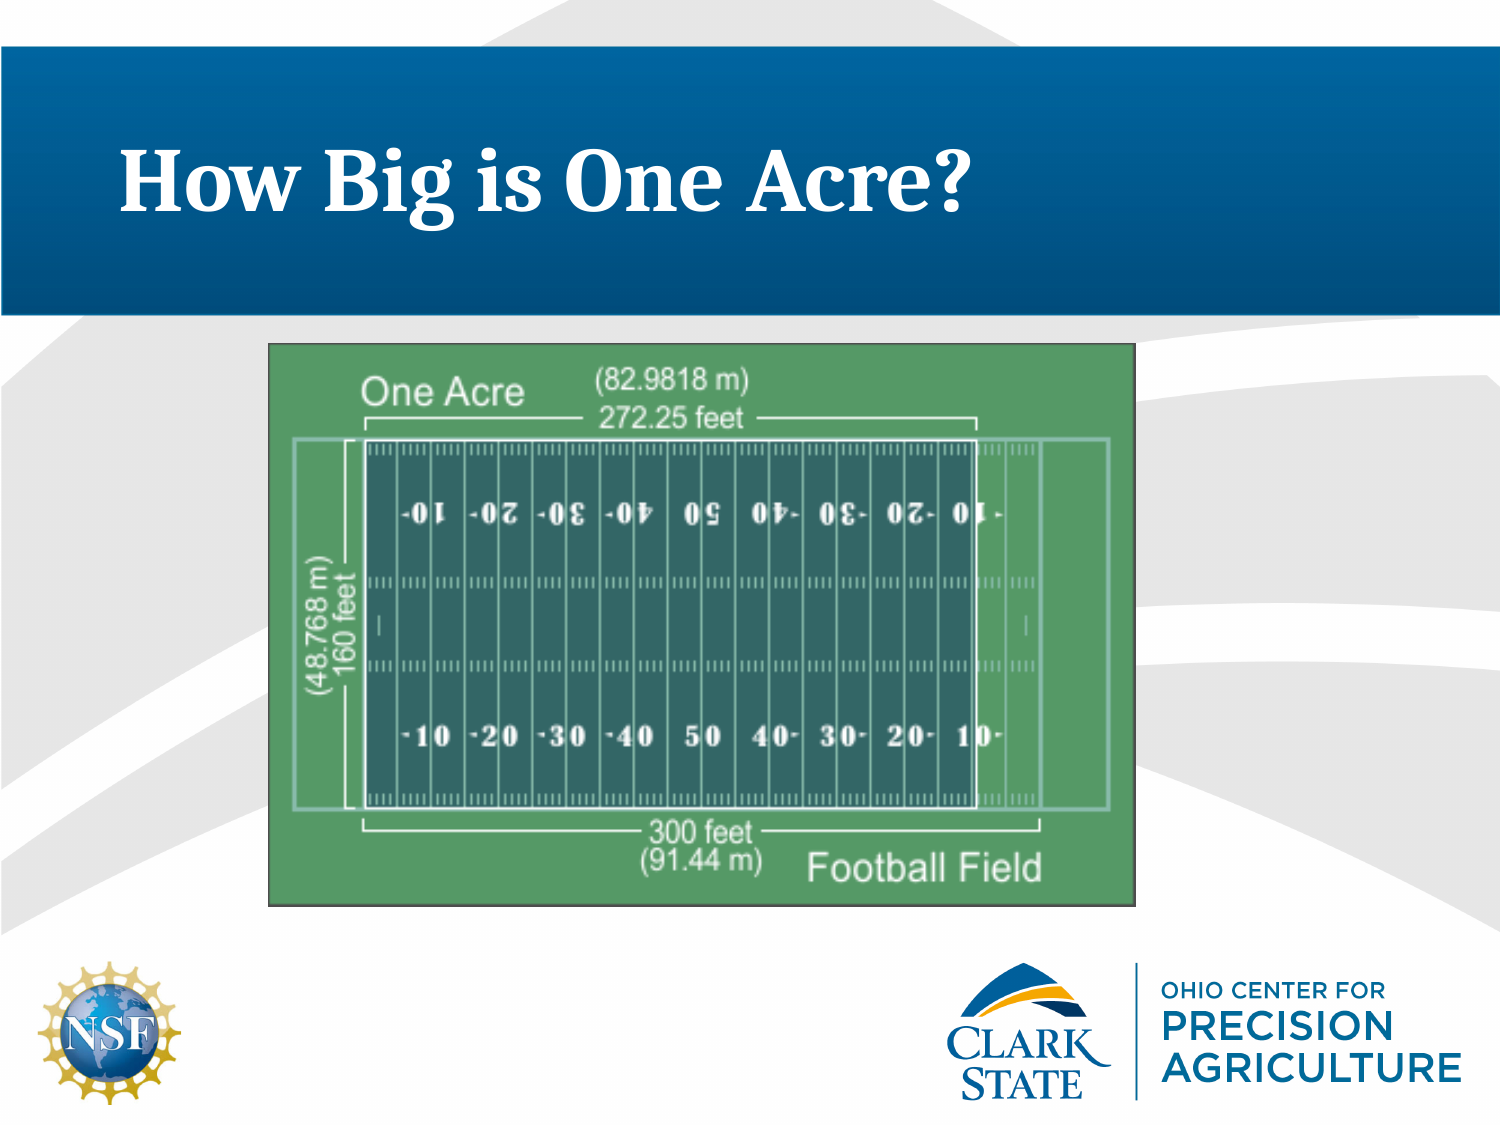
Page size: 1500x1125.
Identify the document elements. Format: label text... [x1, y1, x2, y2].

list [268, 343, 1136, 907]
picture [0, 0, 1500, 1125]
title How Big is One Acre? [103, 50, 1397, 313]
picture [4, 49, 1500, 313]
